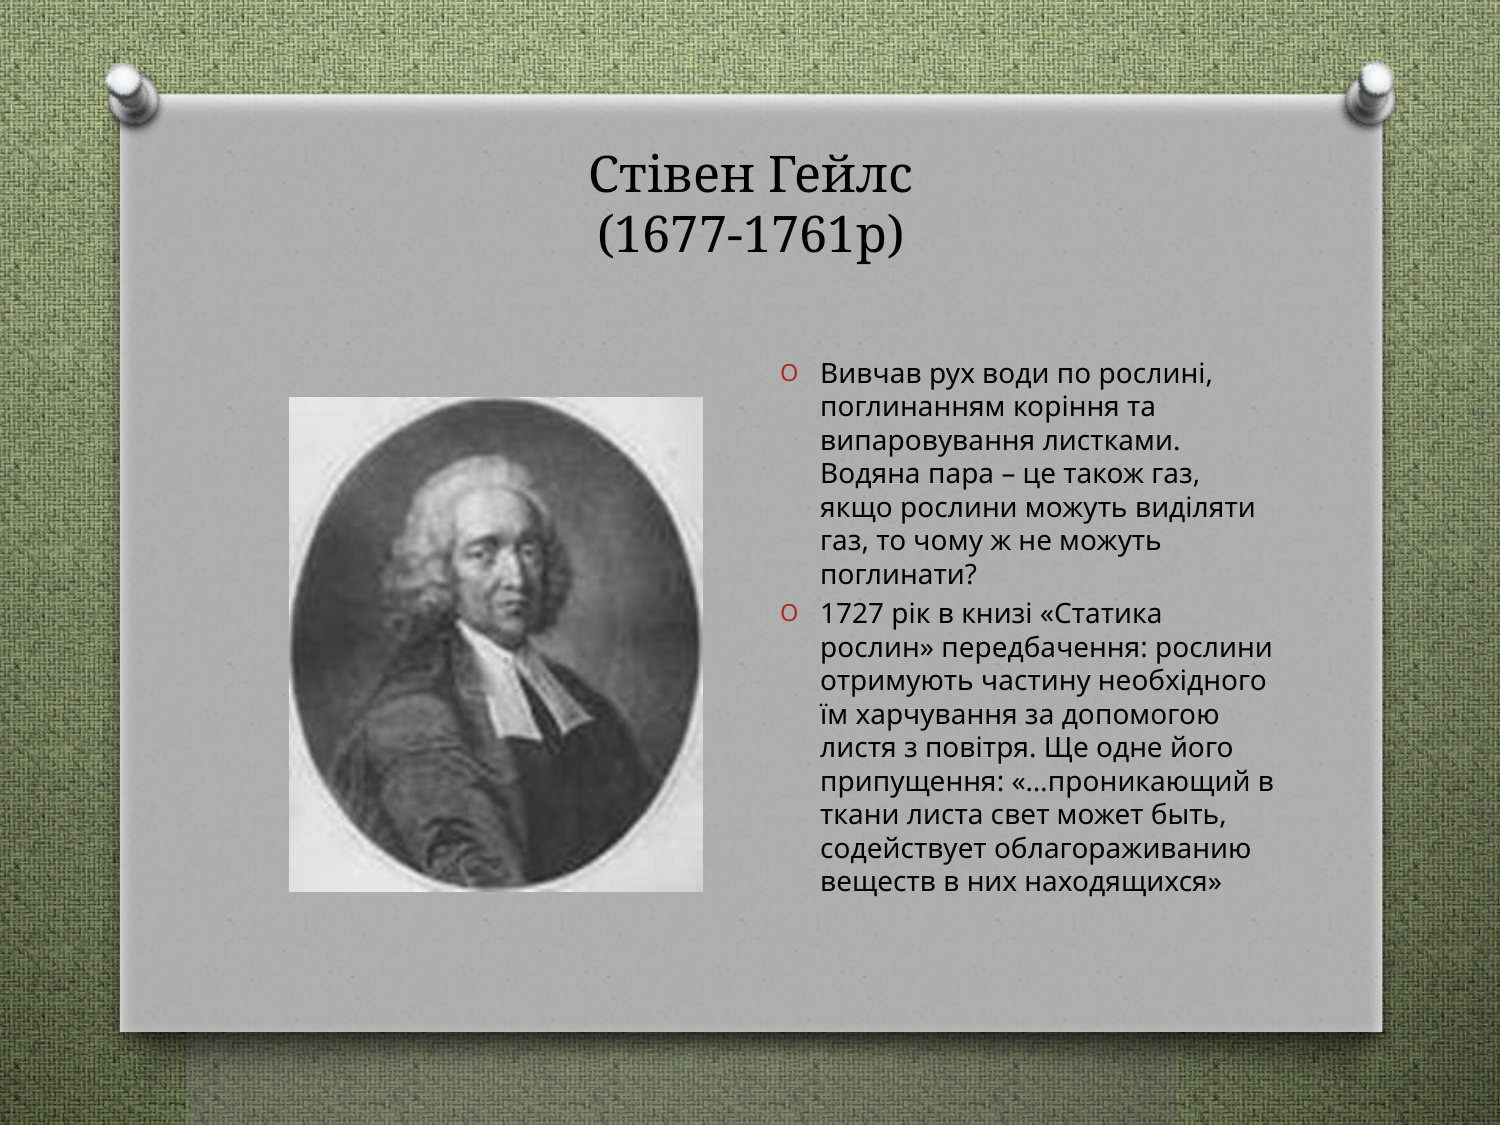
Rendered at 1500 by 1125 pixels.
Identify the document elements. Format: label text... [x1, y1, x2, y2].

picture [74, 31, 198, 153]
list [289, 396, 703, 893]
list Вивчав рух води по рослині, поглинанням коріння та випаровування листками. Водяна пара – це також газ, якщо рослини можуть виділяти газ, то чому ж не можуть поглинати? 1727 рік в книзі «Статика рослин» передбачення: рослини отримують частину необхідного їм харчування за допомогою листя з повітря. Ще одне його припущення: «…проникающий в ткани листа свет может быть, содействует облагораживанию веществ в них находящихся» [765, 347, 1290, 939]
title Стівен Гейлс (1677-1761р) [179, 134, 1323, 332]
picture [1318, 35, 1438, 156]
